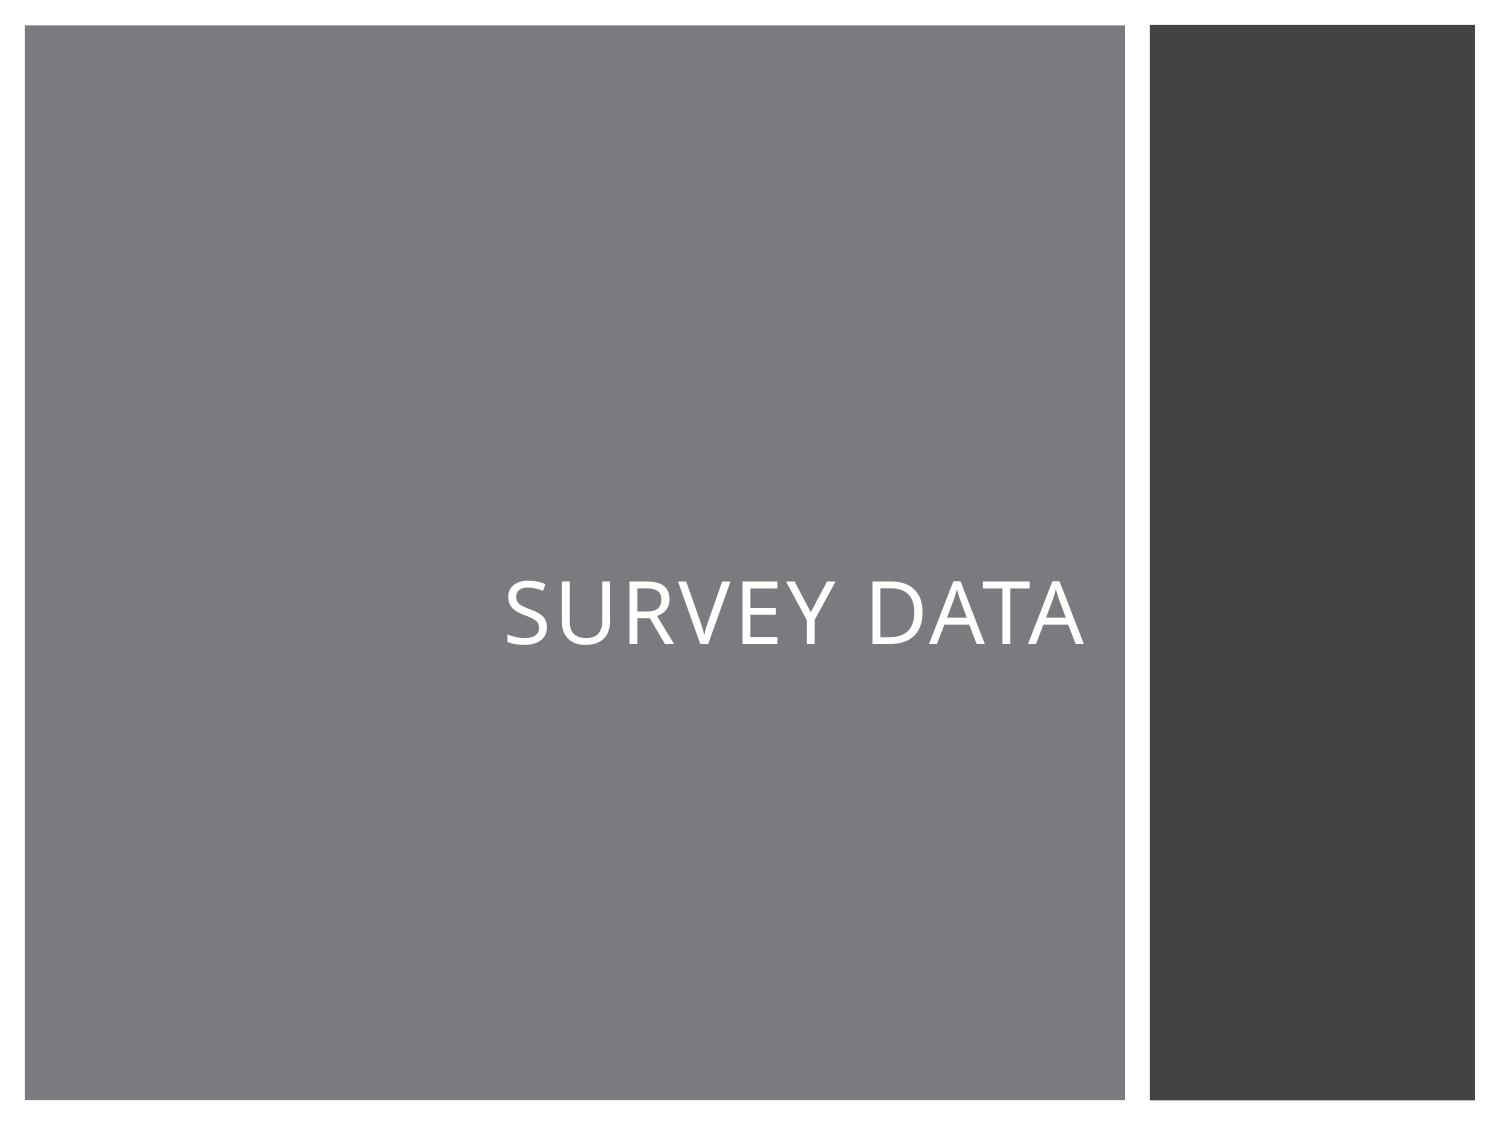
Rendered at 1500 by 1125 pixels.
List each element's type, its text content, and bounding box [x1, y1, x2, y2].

title Survey Data [62, 474, 1100, 745]
